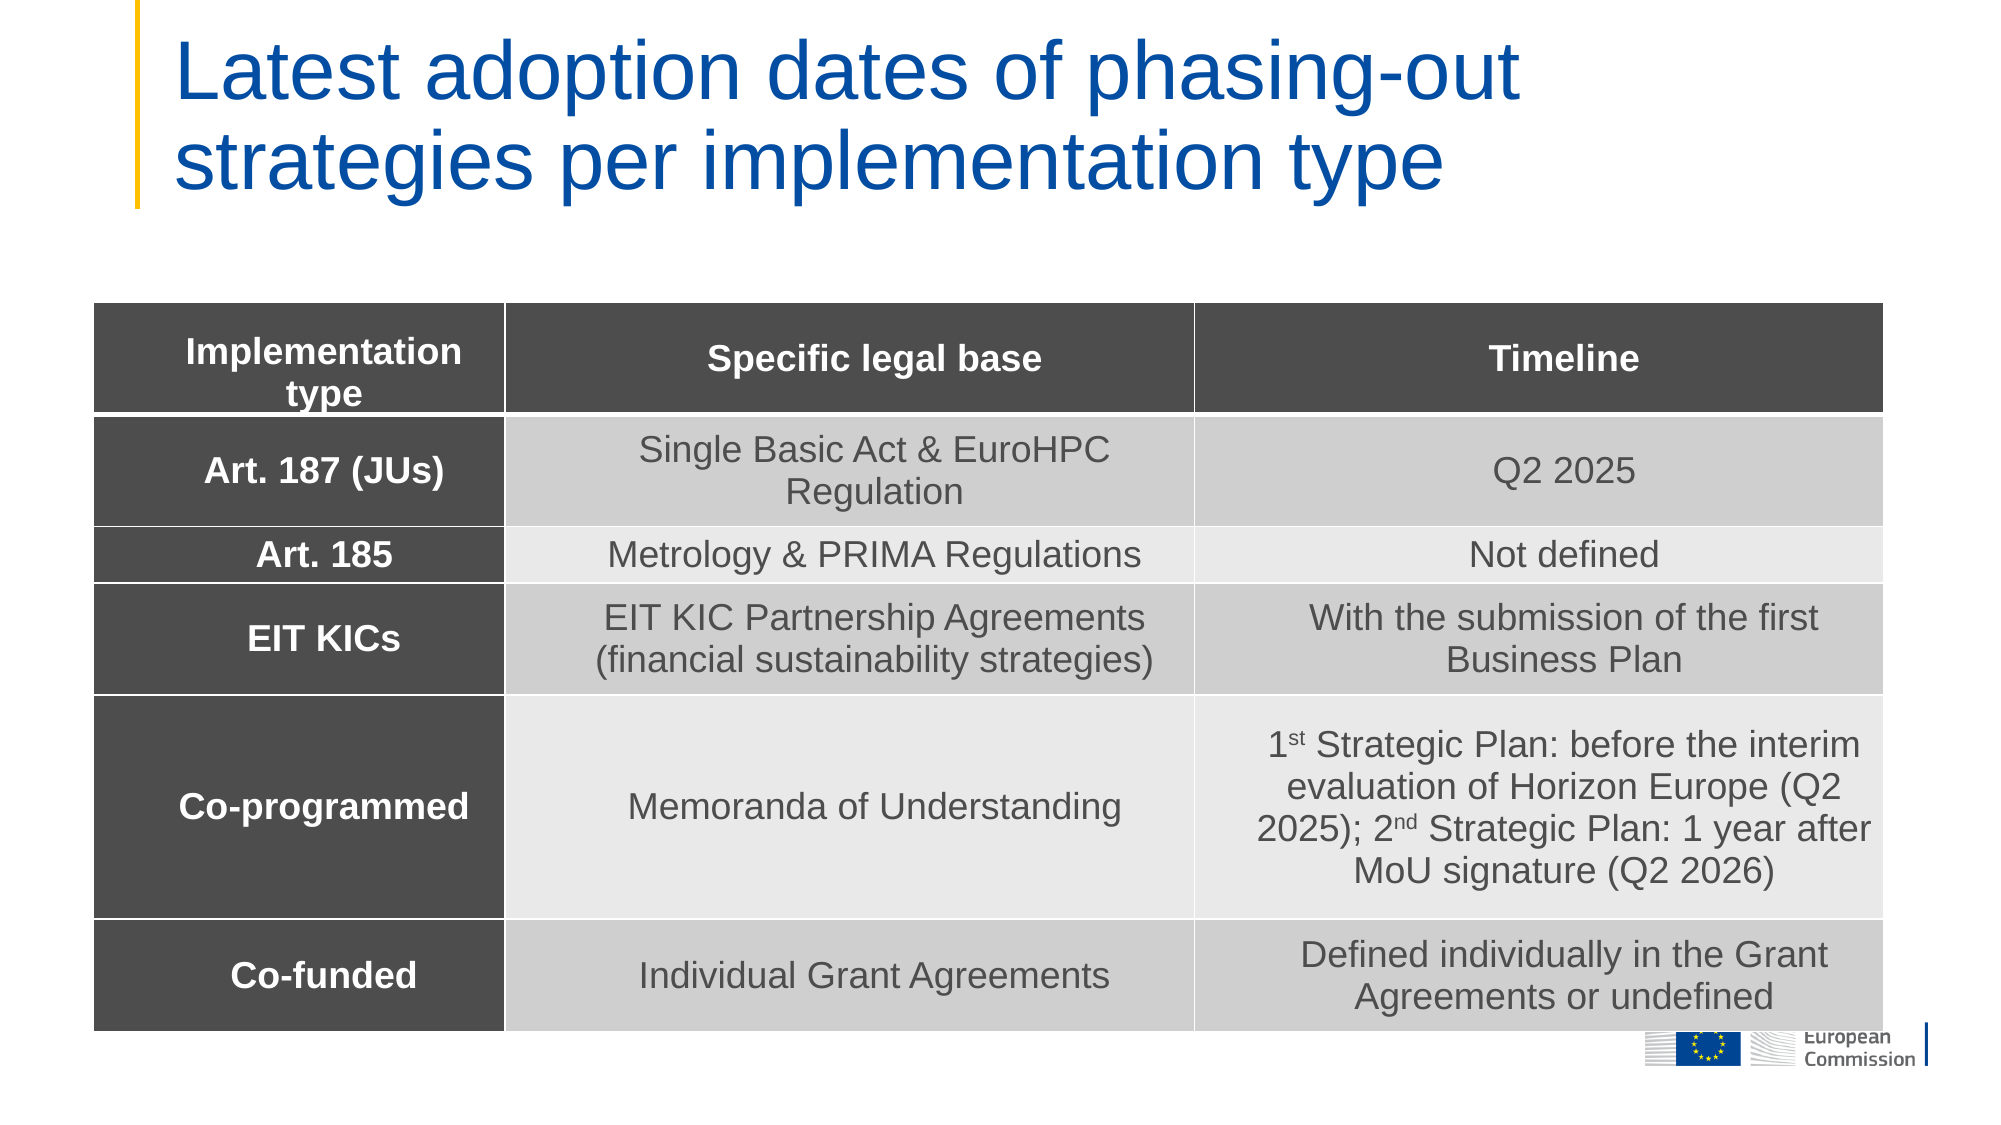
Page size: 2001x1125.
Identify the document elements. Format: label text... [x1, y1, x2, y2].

table_cell EIT KICs [94, 584, 504, 694]
table_cell Individual Grant Agreements [506, 920, 1194, 1031]
table_cell Memoranda of Understanding [506, 696, 1194, 918]
table_cell Single Basic Act & EuroHPC Regulation [506, 417, 1194, 526]
table_header Implementation type [94, 303, 504, 412]
picture [1645, 991, 1928, 1066]
table_header Timeline [1195, 303, 1883, 412]
table_cell 1st Strategic Plan: before the interim evaluation of Horizon Europe (Q2 2025); 2nd Strategic Plan: 1 year after MoU signature (Q2 2026) [1195, 696, 1883, 918]
table_cell Metrology & PRIMA Regulations [506, 527, 1194, 582]
table_cell Art. 187 (JUs) [94, 417, 504, 526]
table_cell Not defined [1195, 527, 1883, 582]
table_cell Co-programmed [94, 696, 504, 918]
table_cell Art. 185 [94, 527, 504, 582]
table_cell With the submission of the first Business Plan [1195, 584, 1883, 694]
table_cell Co-funded [94, 920, 504, 1031]
title Latest adoption dates of phasing-out strategies per implementation type [159, 79, 1885, 208]
table_cell Q2 2025 [1195, 417, 1883, 526]
table_cell EIT KIC Partnership Agreements (financial sustainability strategies) [506, 584, 1194, 694]
table_cell Defined individually in the Grant Agreements or undefined [1195, 920, 1883, 1031]
table_header Specific legal base [506, 303, 1194, 412]
